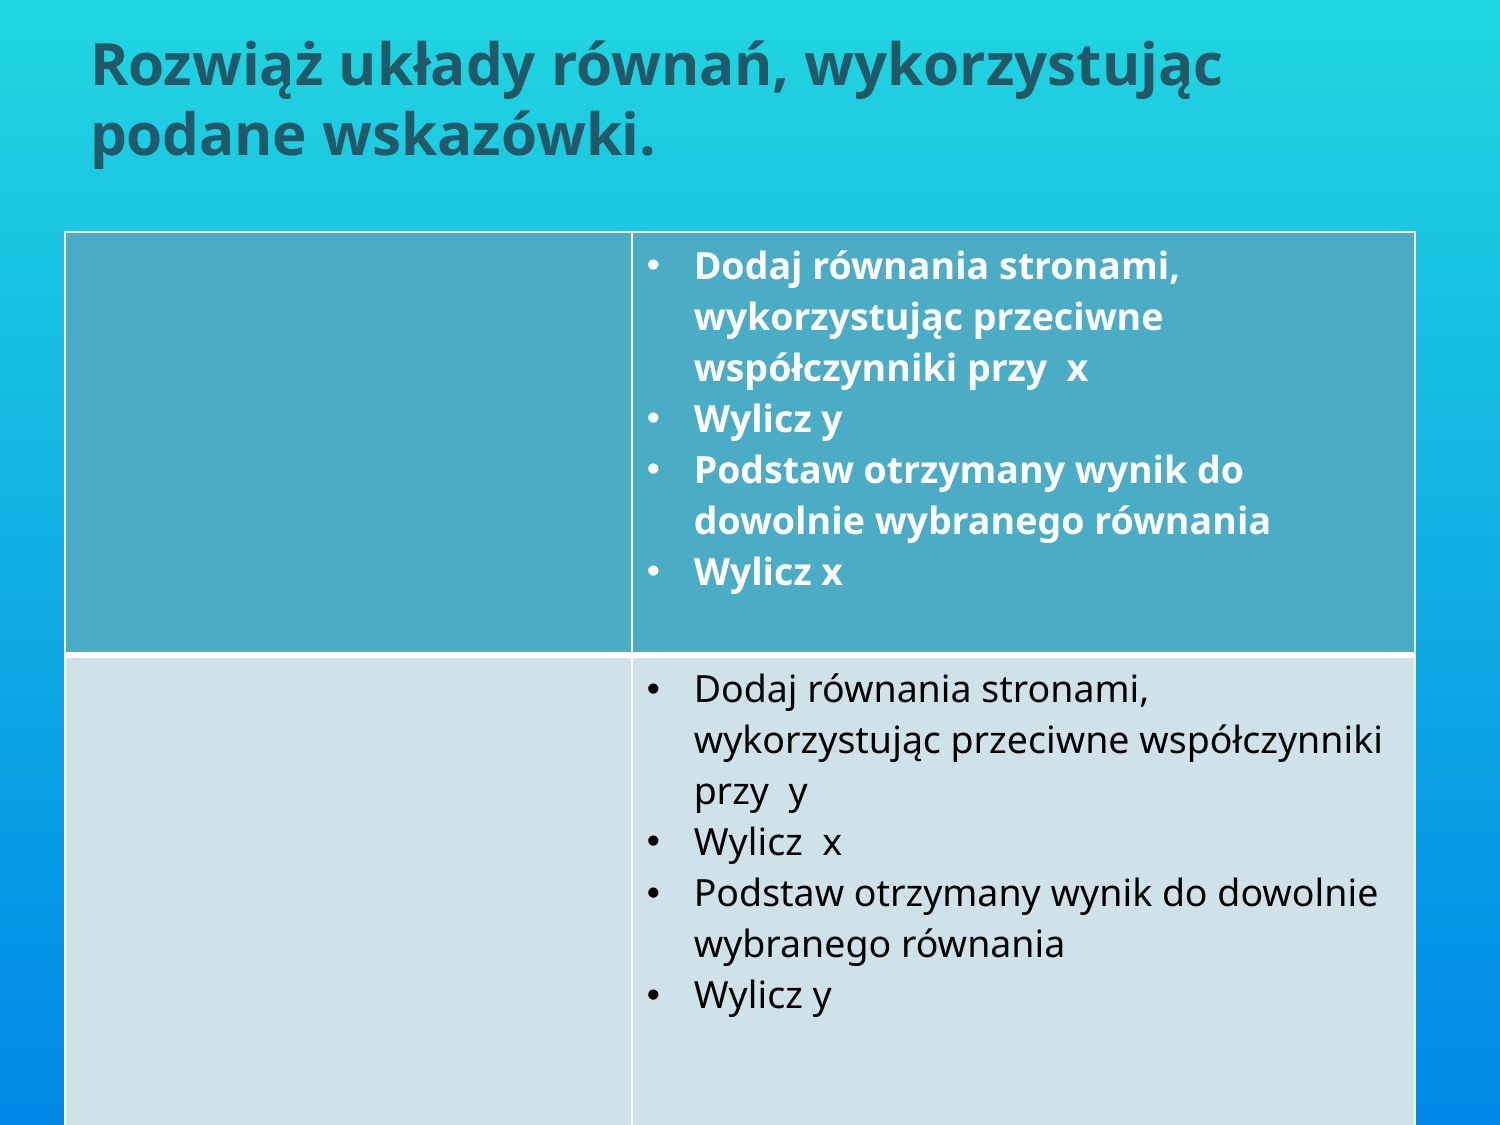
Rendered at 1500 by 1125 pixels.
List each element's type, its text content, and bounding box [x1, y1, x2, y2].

title Rozwiąż układy równań, wykorzystując podane wskazówki. [75, 45, 1425, 149]
